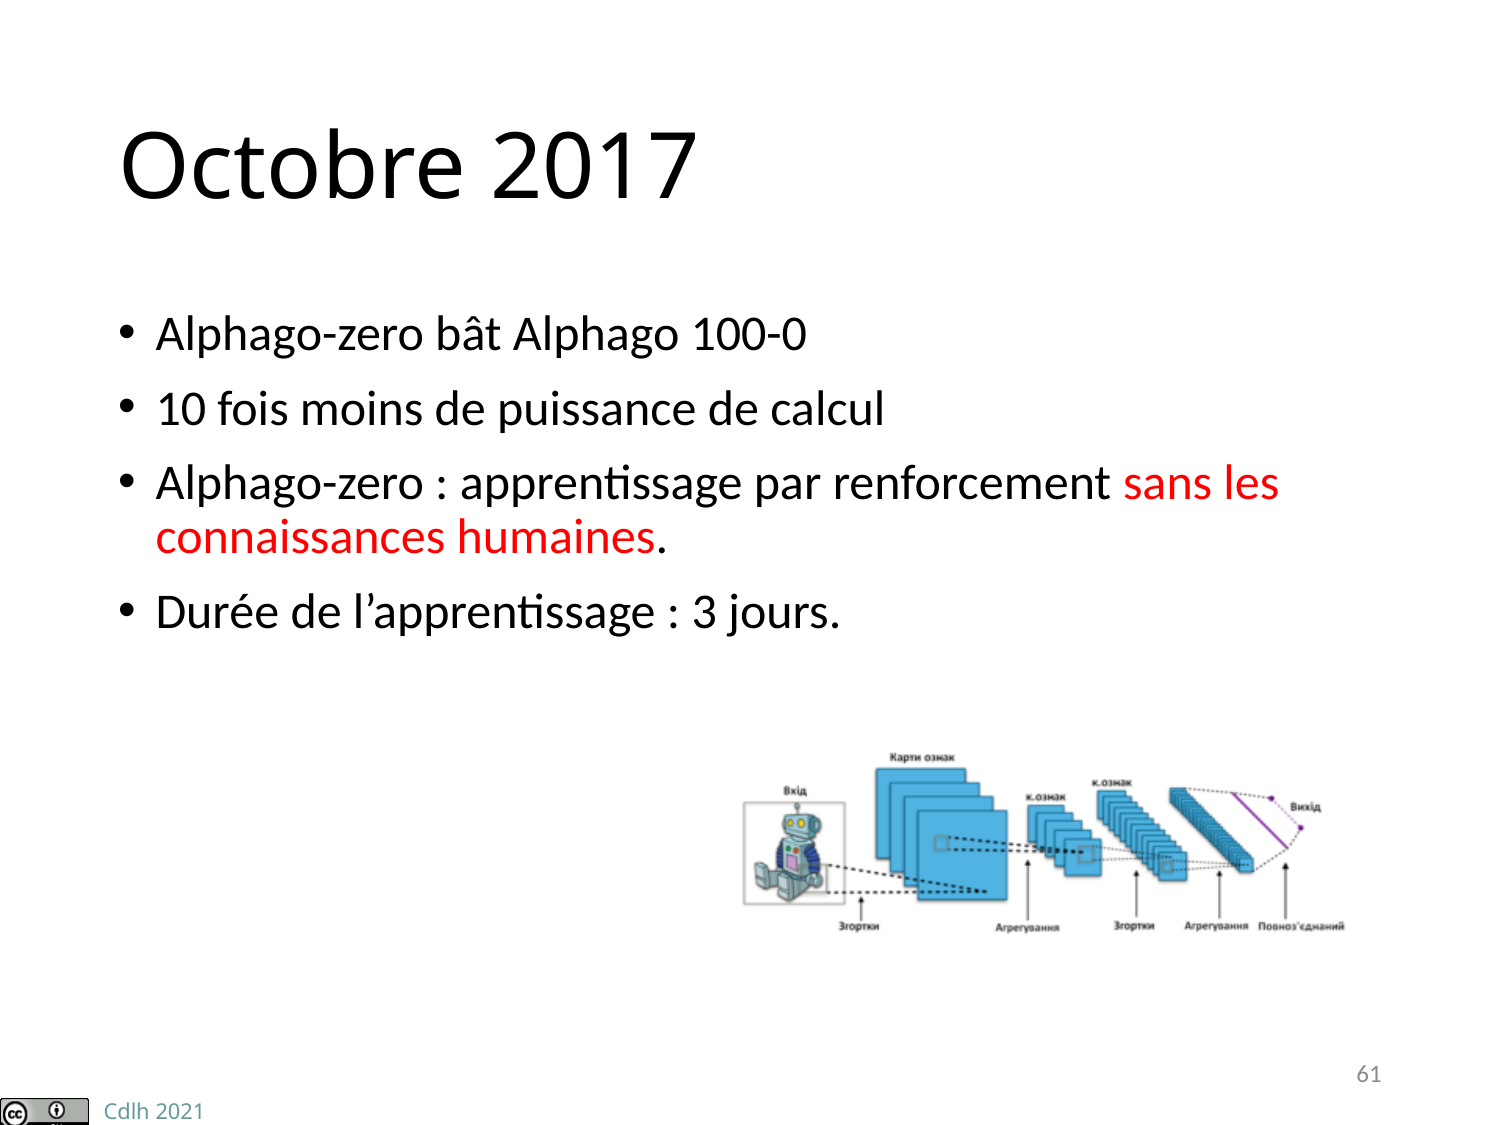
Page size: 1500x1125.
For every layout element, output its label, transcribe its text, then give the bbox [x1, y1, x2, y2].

list Alphago-zero bât Alphago 100-0 10 fois moins de puissance de calcul Alphago-zero : apprentissage par renforcement sans les connaissances humaines. Durée de l’apprentissage : 3 jours. [103, 299, 1397, 1014]
picture [0, 1098, 89, 1125]
title Octobre 2017 [103, 59, 1397, 278]
picture [732, 747, 1350, 938]
slide_number 61 [1059, 1042, 1397, 1103]
